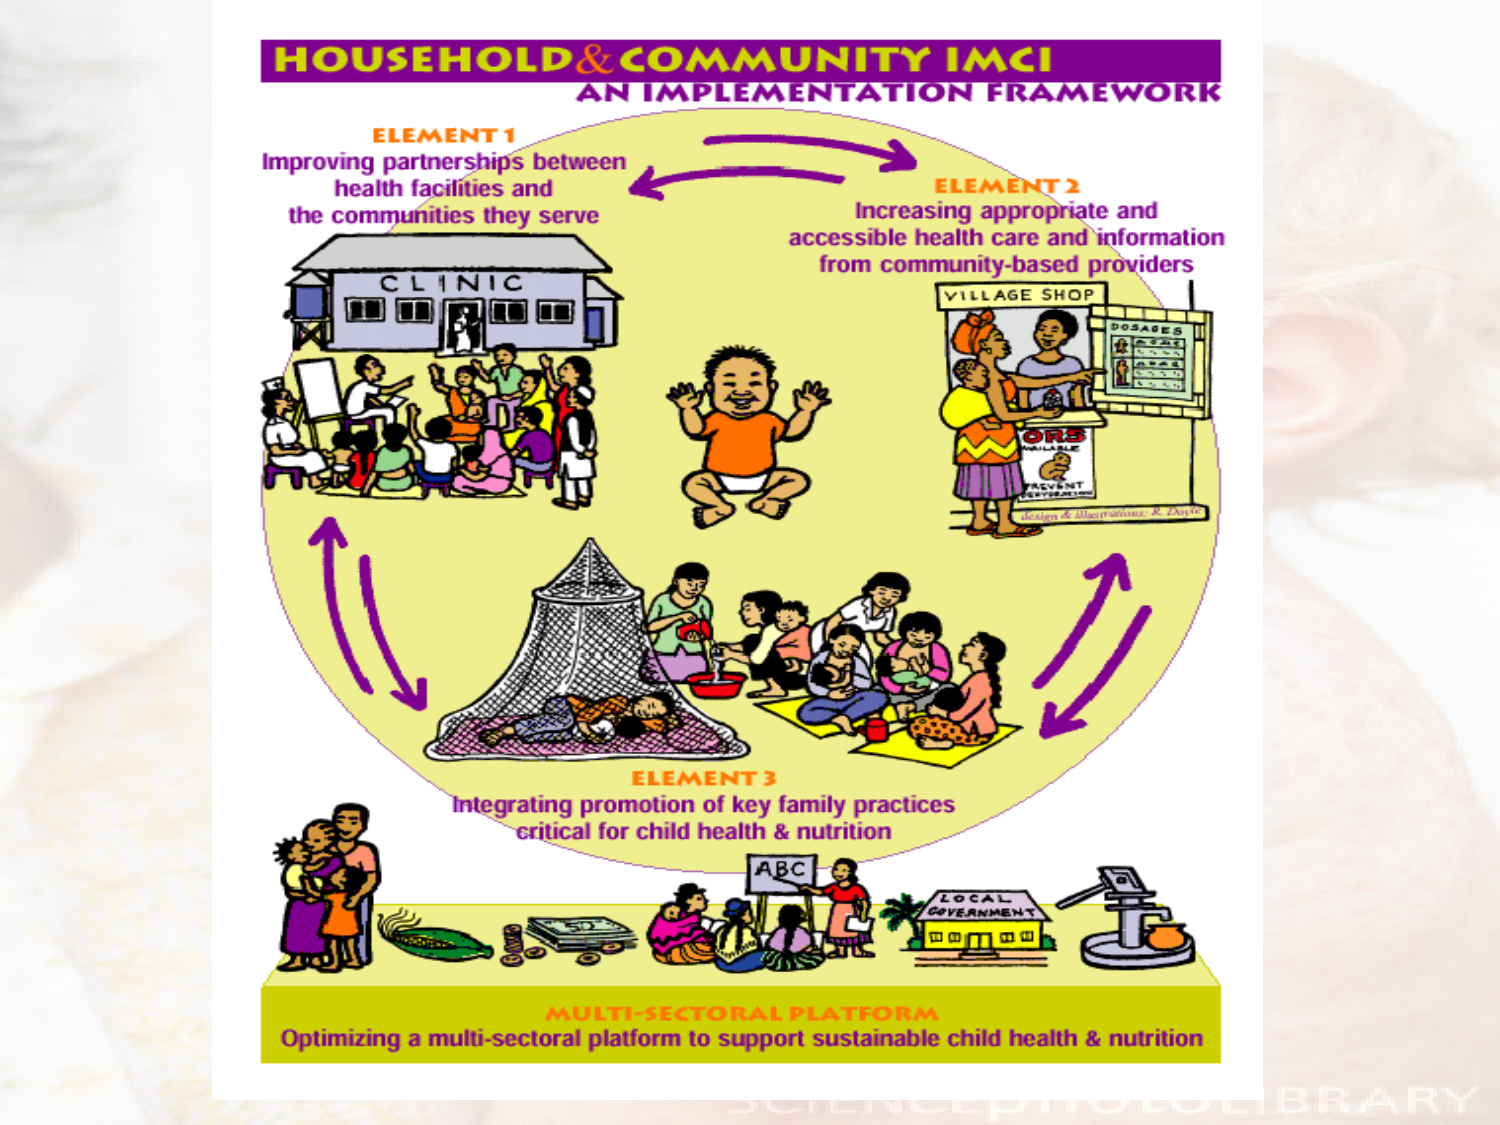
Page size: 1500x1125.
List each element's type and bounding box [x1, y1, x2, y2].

list [212, 0, 1263, 1101]
